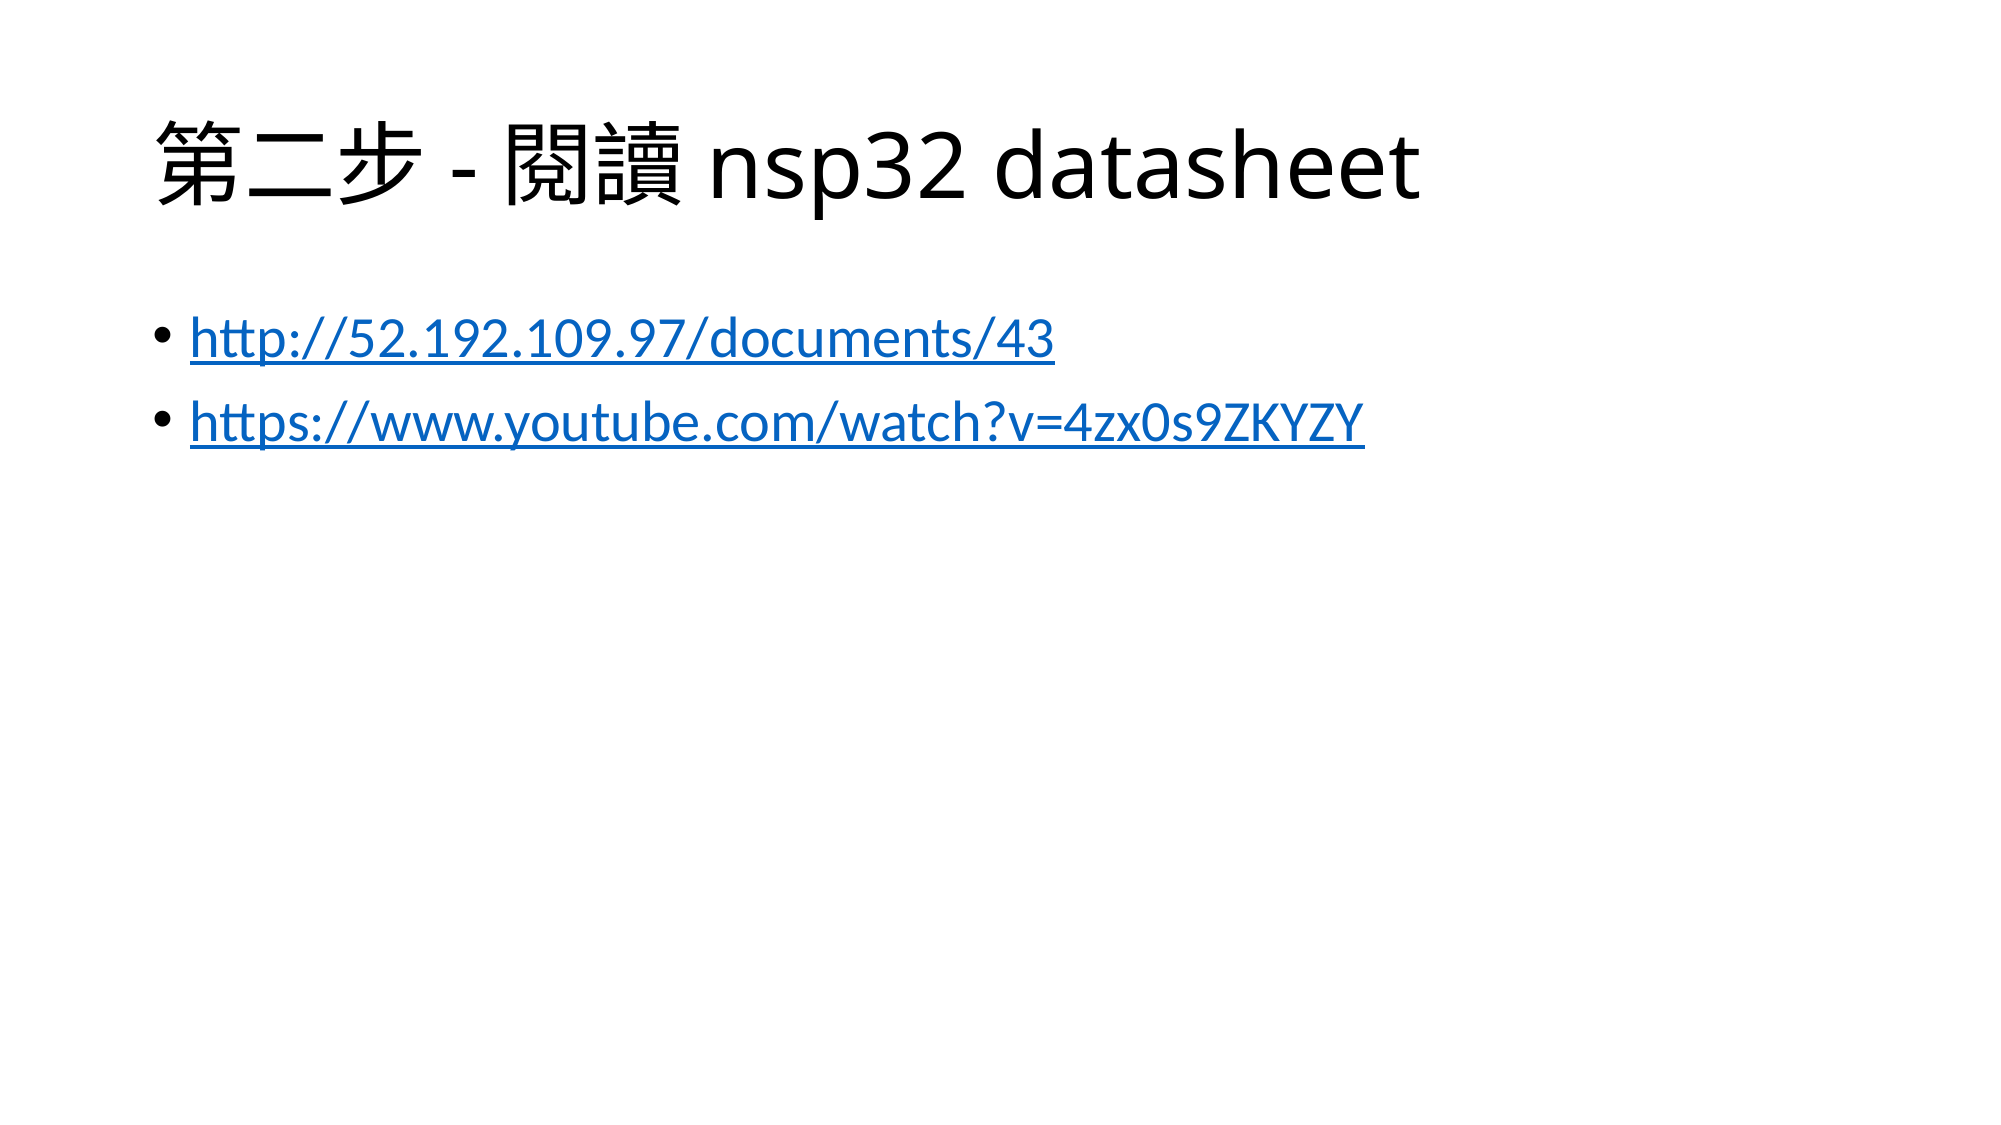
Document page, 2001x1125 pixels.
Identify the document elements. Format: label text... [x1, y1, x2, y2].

list http://52.192.109.97/documents/43 https://www.youtube.com/watch?v=4zx0s9ZKYZY [137, 299, 1863, 1014]
title 第二步-閱讀nsp32 datasheet [137, 59, 1863, 278]
